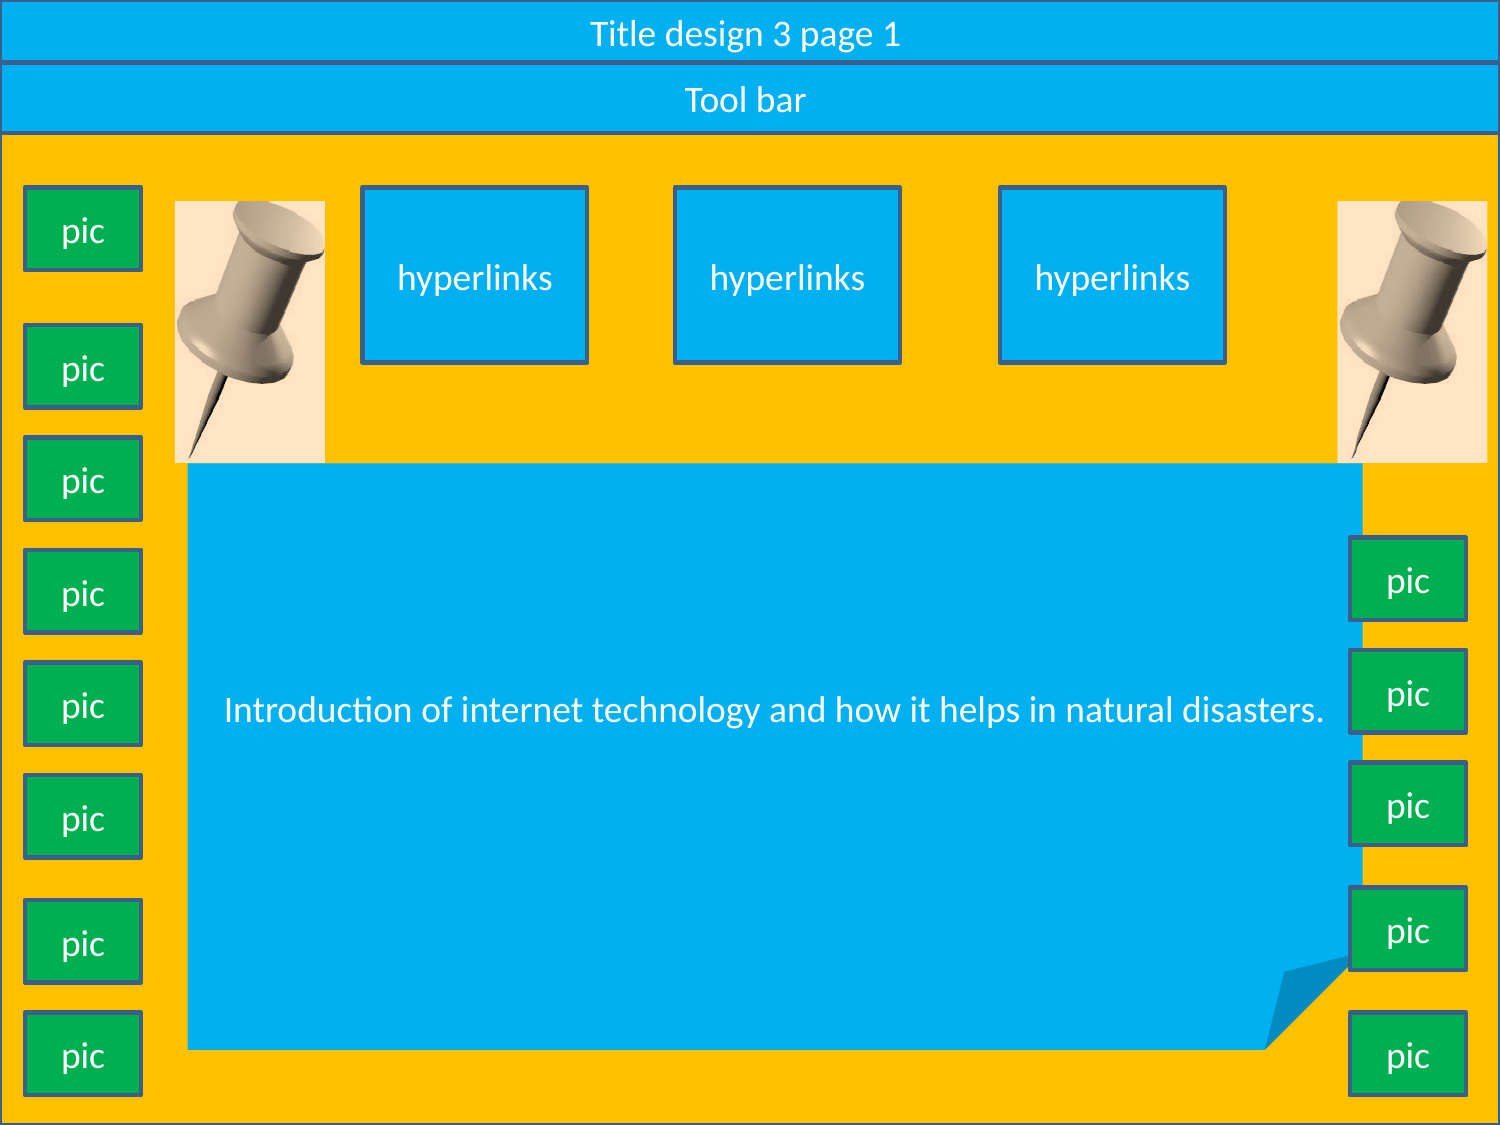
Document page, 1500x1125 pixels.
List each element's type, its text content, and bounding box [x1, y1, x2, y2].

picture [1337, 201, 1488, 463]
text_box pic [23, 660, 143, 747]
text_box hyperlinks [360, 185, 589, 365]
text_box pic [23, 435, 143, 522]
text_box pic [1348, 1010, 1468, 1097]
text_box pic [23, 323, 143, 410]
text_box Title design 3 page 1 [0, 0, 1500, 60]
text_box Introduction of internet technology and how it helps in natural disasters. [185, 461, 1365, 1053]
text_box pic [1348, 885, 1468, 972]
text_box Tool bar [0, 60, 1500, 135]
text_box hyperlinks [998, 185, 1227, 365]
text_box pic [23, 1010, 143, 1097]
picture [174, 201, 326, 463]
text_box [0, 135, 1500, 1125]
text_box pic [23, 773, 143, 860]
text_box pic [1348, 648, 1468, 735]
text_box hyperlinks [673, 185, 902, 365]
text_box pic [23, 548, 143, 635]
text_box pic [1348, 535, 1468, 622]
text_box pic [1348, 760, 1468, 847]
text_box pic [23, 185, 143, 272]
text_box pic [23, 898, 143, 985]
